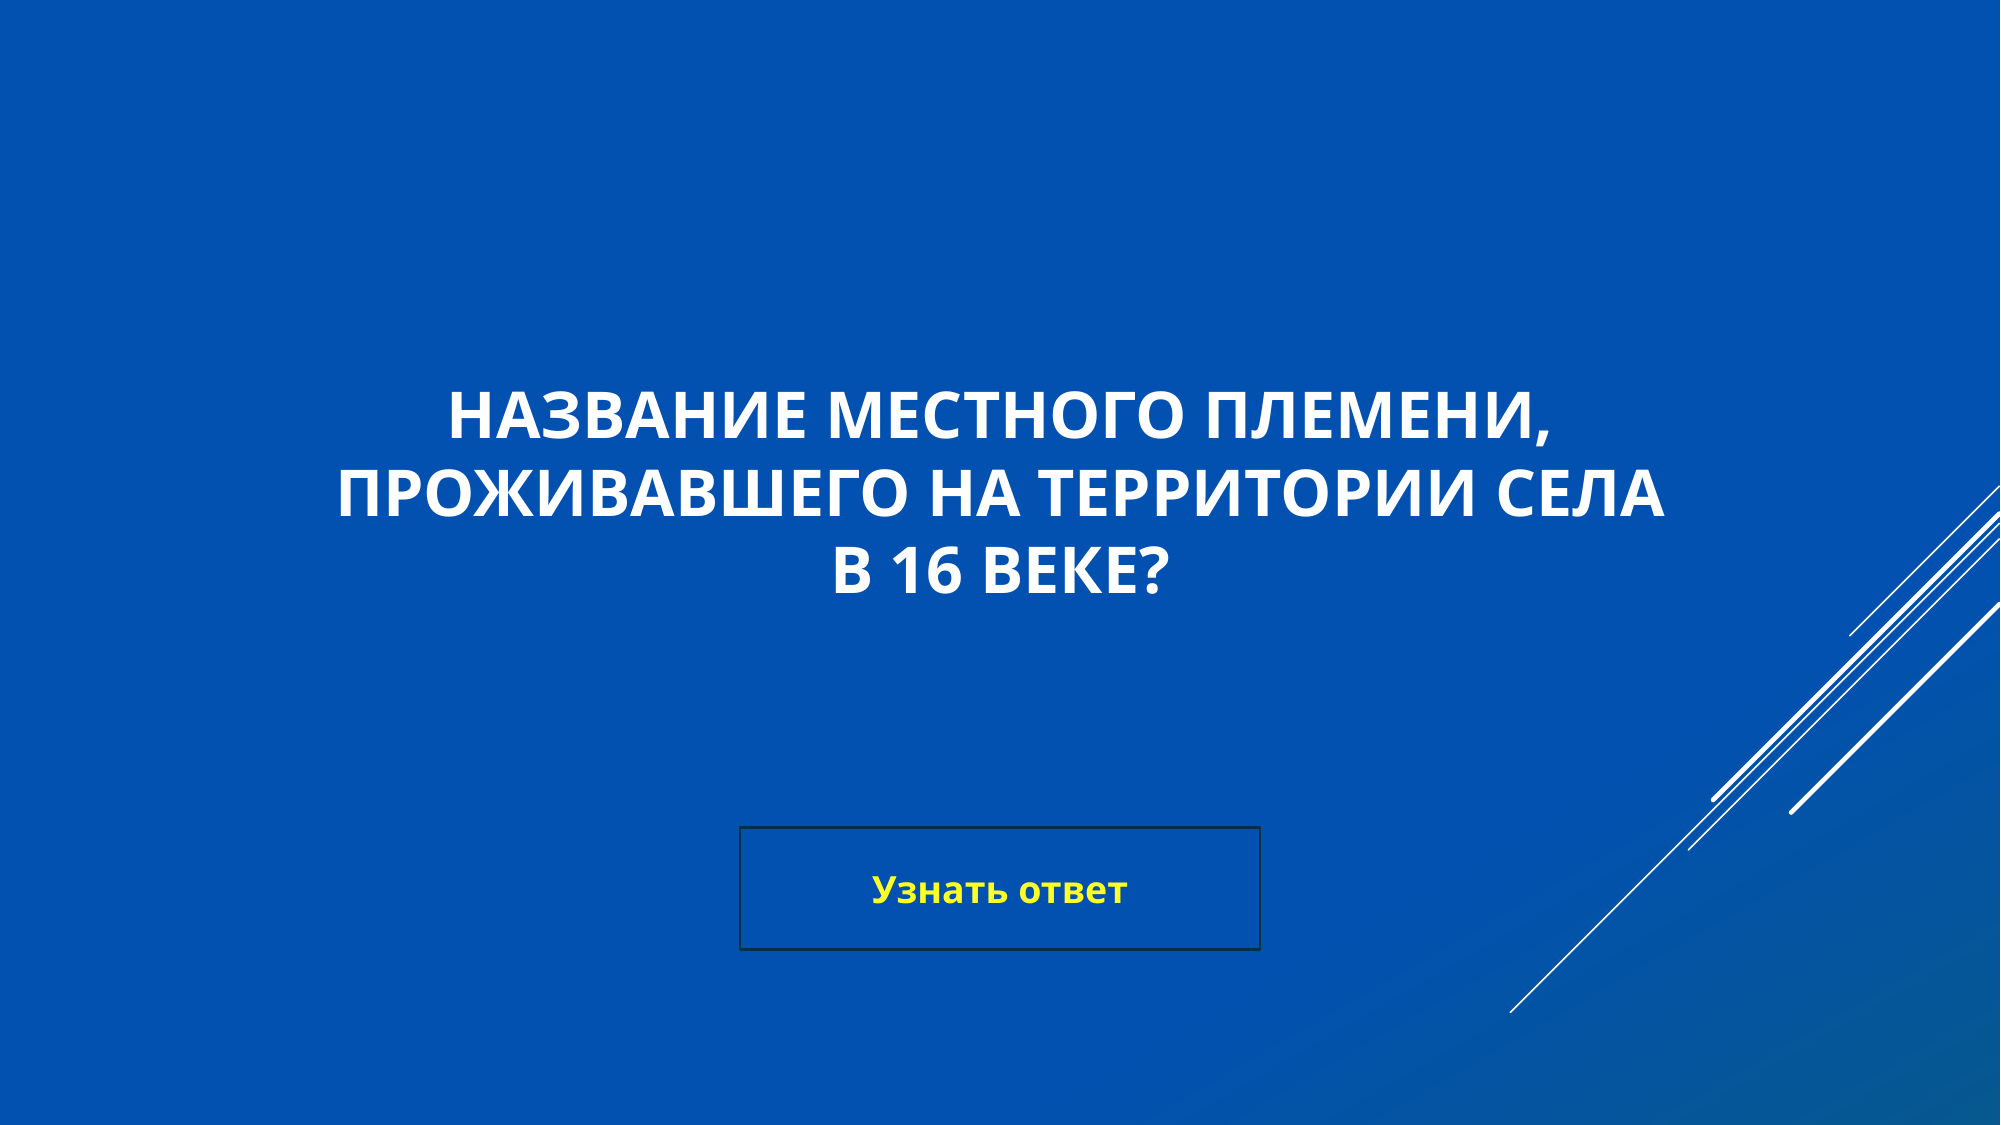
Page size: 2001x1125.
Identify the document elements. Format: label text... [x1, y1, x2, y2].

title Название местного племени, проживавшего на территории села в 16 веке? [300, 366, 1700, 614]
